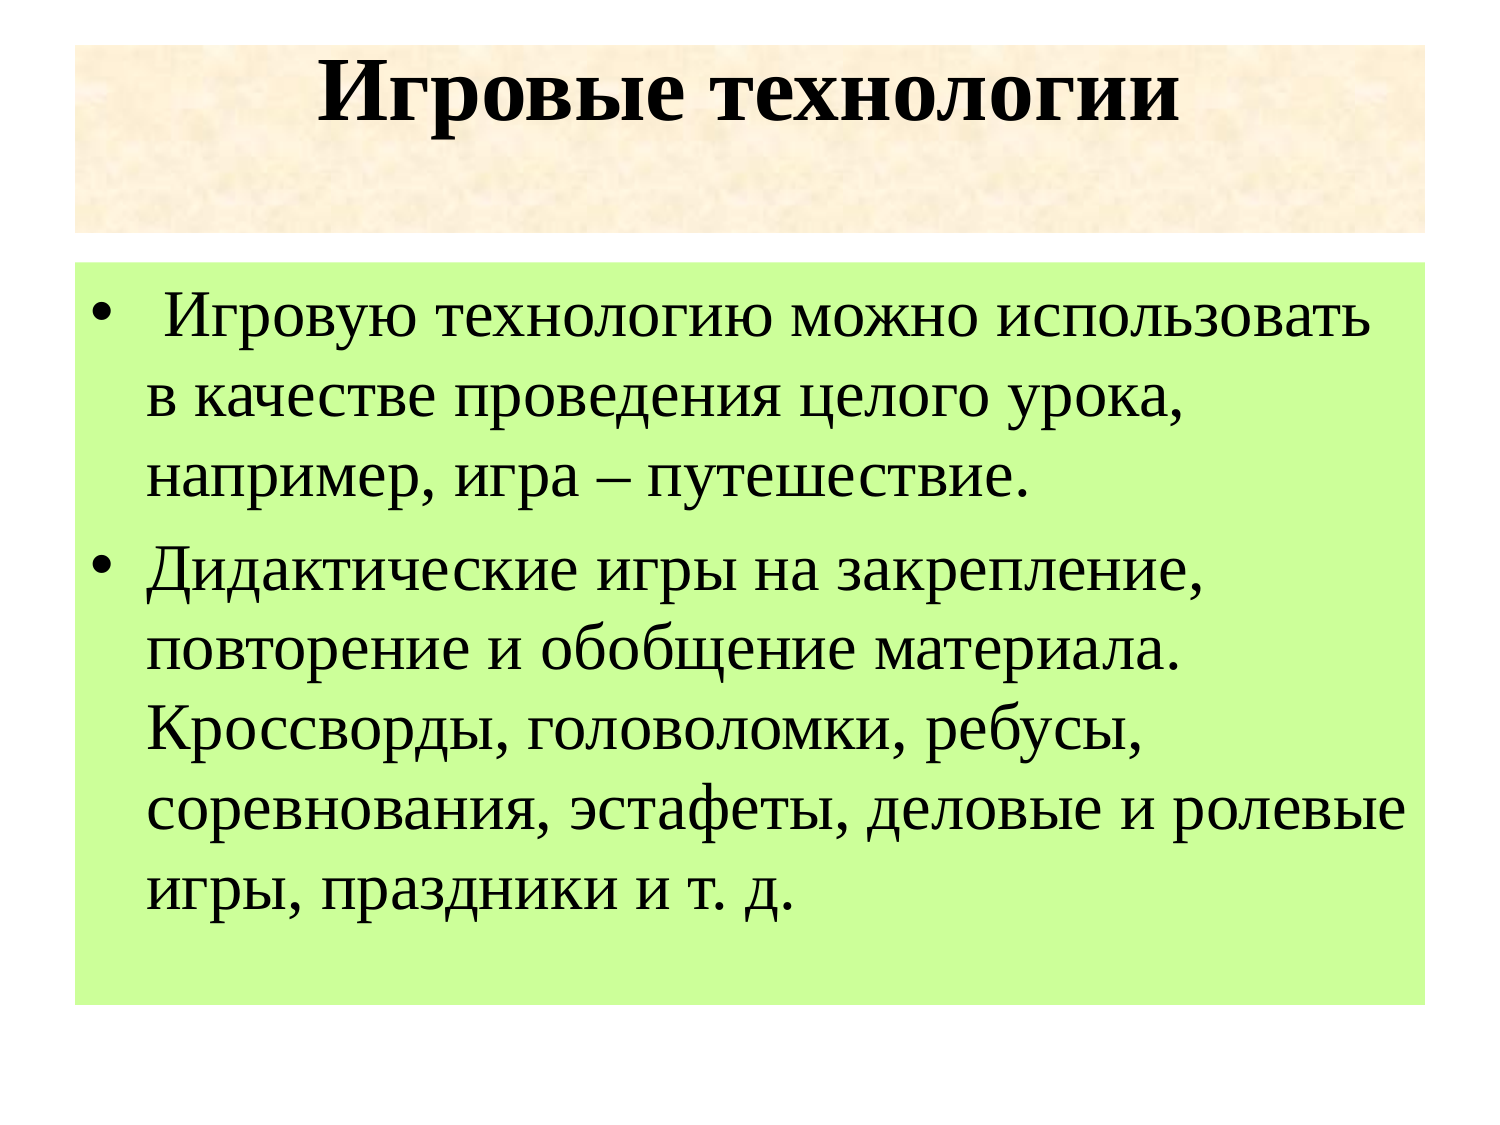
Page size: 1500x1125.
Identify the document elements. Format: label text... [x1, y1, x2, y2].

title Игровые технологии [75, 45, 1425, 233]
list Игровую технологию можно использовать в качестве проведения целого урока, например, игра – путешествие. Дидактические игры на закрепление, повторение и обобщение материала. Кроссворды, головоломки, ребусы, соревнования, эстафеты, деловые и ролевые игры, праздники и т. д. [75, 262, 1425, 1005]
